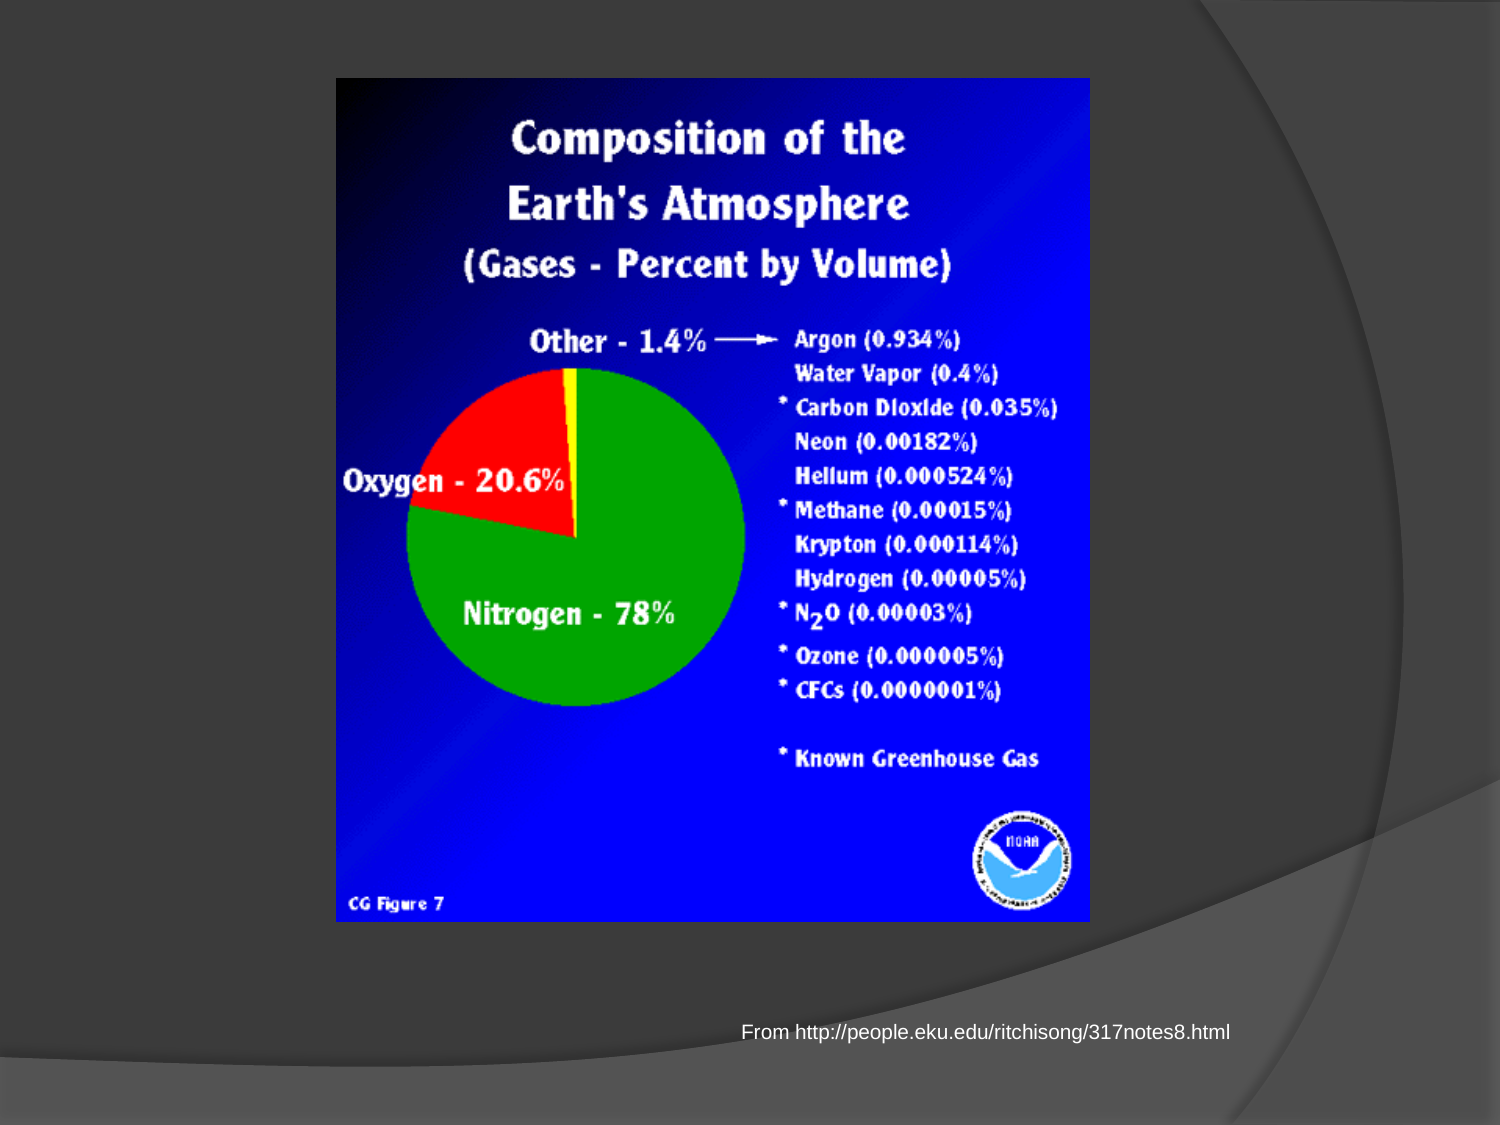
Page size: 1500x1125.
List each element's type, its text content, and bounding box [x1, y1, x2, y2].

picture [336, 77, 1090, 923]
text_box From http://people.eku.edu/ritchisong/317notes8.html [726, 1011, 1477, 1052]
